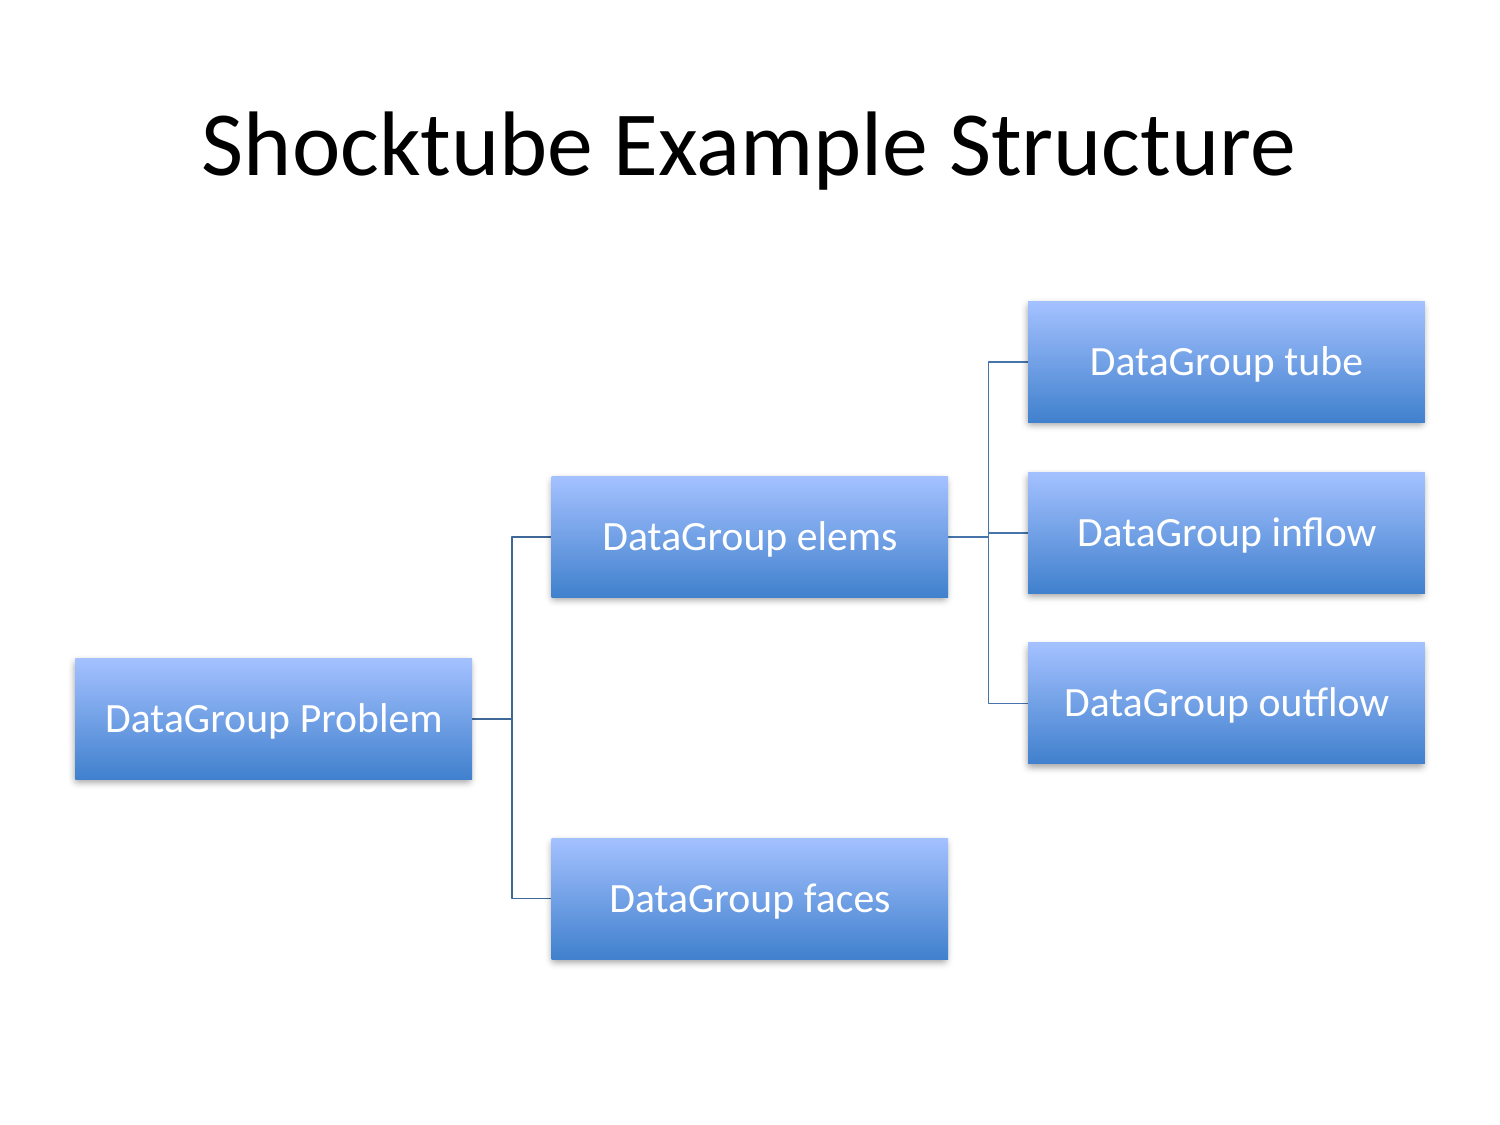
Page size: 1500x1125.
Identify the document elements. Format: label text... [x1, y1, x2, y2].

title Shocktube Example Structure [75, 45, 1425, 233]
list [74, 262, 1426, 1006]
